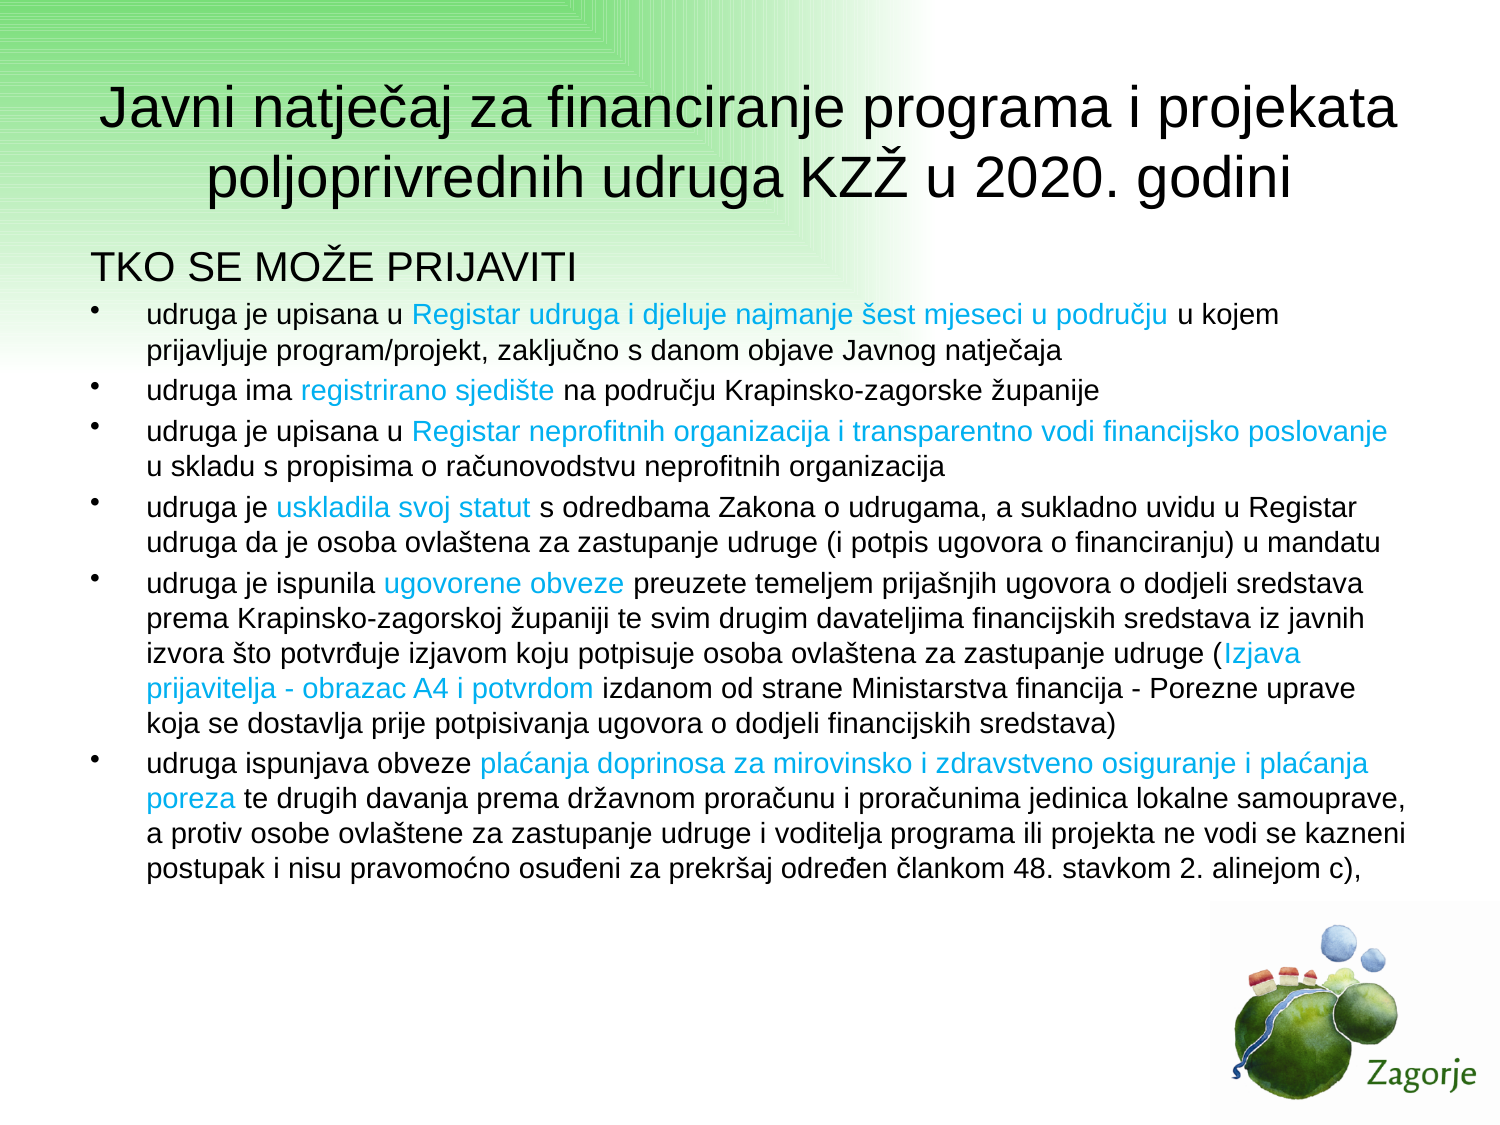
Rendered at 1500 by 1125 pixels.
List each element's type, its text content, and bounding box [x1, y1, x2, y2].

title Javni natječaj za financiranje programa i projekata poljoprivrednih udruga KZŽ u 2020. godini [75, 45, 1425, 232]
list TKO SE MOŽE PRIJAVITI udruga je upisana u Registar udruga i djeluje najmanje šest mjeseci u području u kojem prijavljuje program/projekt, zaključno s danom objave Javnog natječaja udruga ima registrirano sjedište na području Krapinsko-zagorske županije udruga je upisana u Registar neprofitnih organizacija i transparentno vodi financijsko poslovanje u skladu s propisima o računovodstvu neprofitnih organizacija udruga je uskladila svoj statut s odredbama Zakona o udrugama, a sukladno uvidu u Registar udruga da je osoba ovlaštena za zastupanje udruge (i potpis ugovora o financiranju) u mandatu udruga je ispunila ugovorene obveze preuzete temeljem prijašnjih ugovora o dodjeli sredstava prema Krapinsko-zagorskoj županiji te svim drugim davateljima financijskih sredstava iz javnih izvora što potvrđuje izjavom koju potpisuje osoba ovlaštena za zastupanje udruge (Izjava prijavitelja - obrazac A4 i potvrdom izdanom od strane Ministarstva financija - Porezne uprave koja se dostavlja prije potpisivanja ugovora o dodjeli financijskih sredstava) udruga ispunjava obveze plaćanja doprinosa za mirovinsko i zdravstveno osiguranje i plaćanja poreza te drugih davanja prema državnom proračunu i proračunima jedinica lokalne samouprave, a protiv osobe ovlaštene za zastupanje udruge i voditelja programa ili projekta ne vodi se kazneni postupak i nisu pravomoćno osuđeni za prekršaj određen člankom 48. stavkom 2. alinejom c), [75, 232, 1425, 1005]
picture [1210, 901, 1500, 1125]
